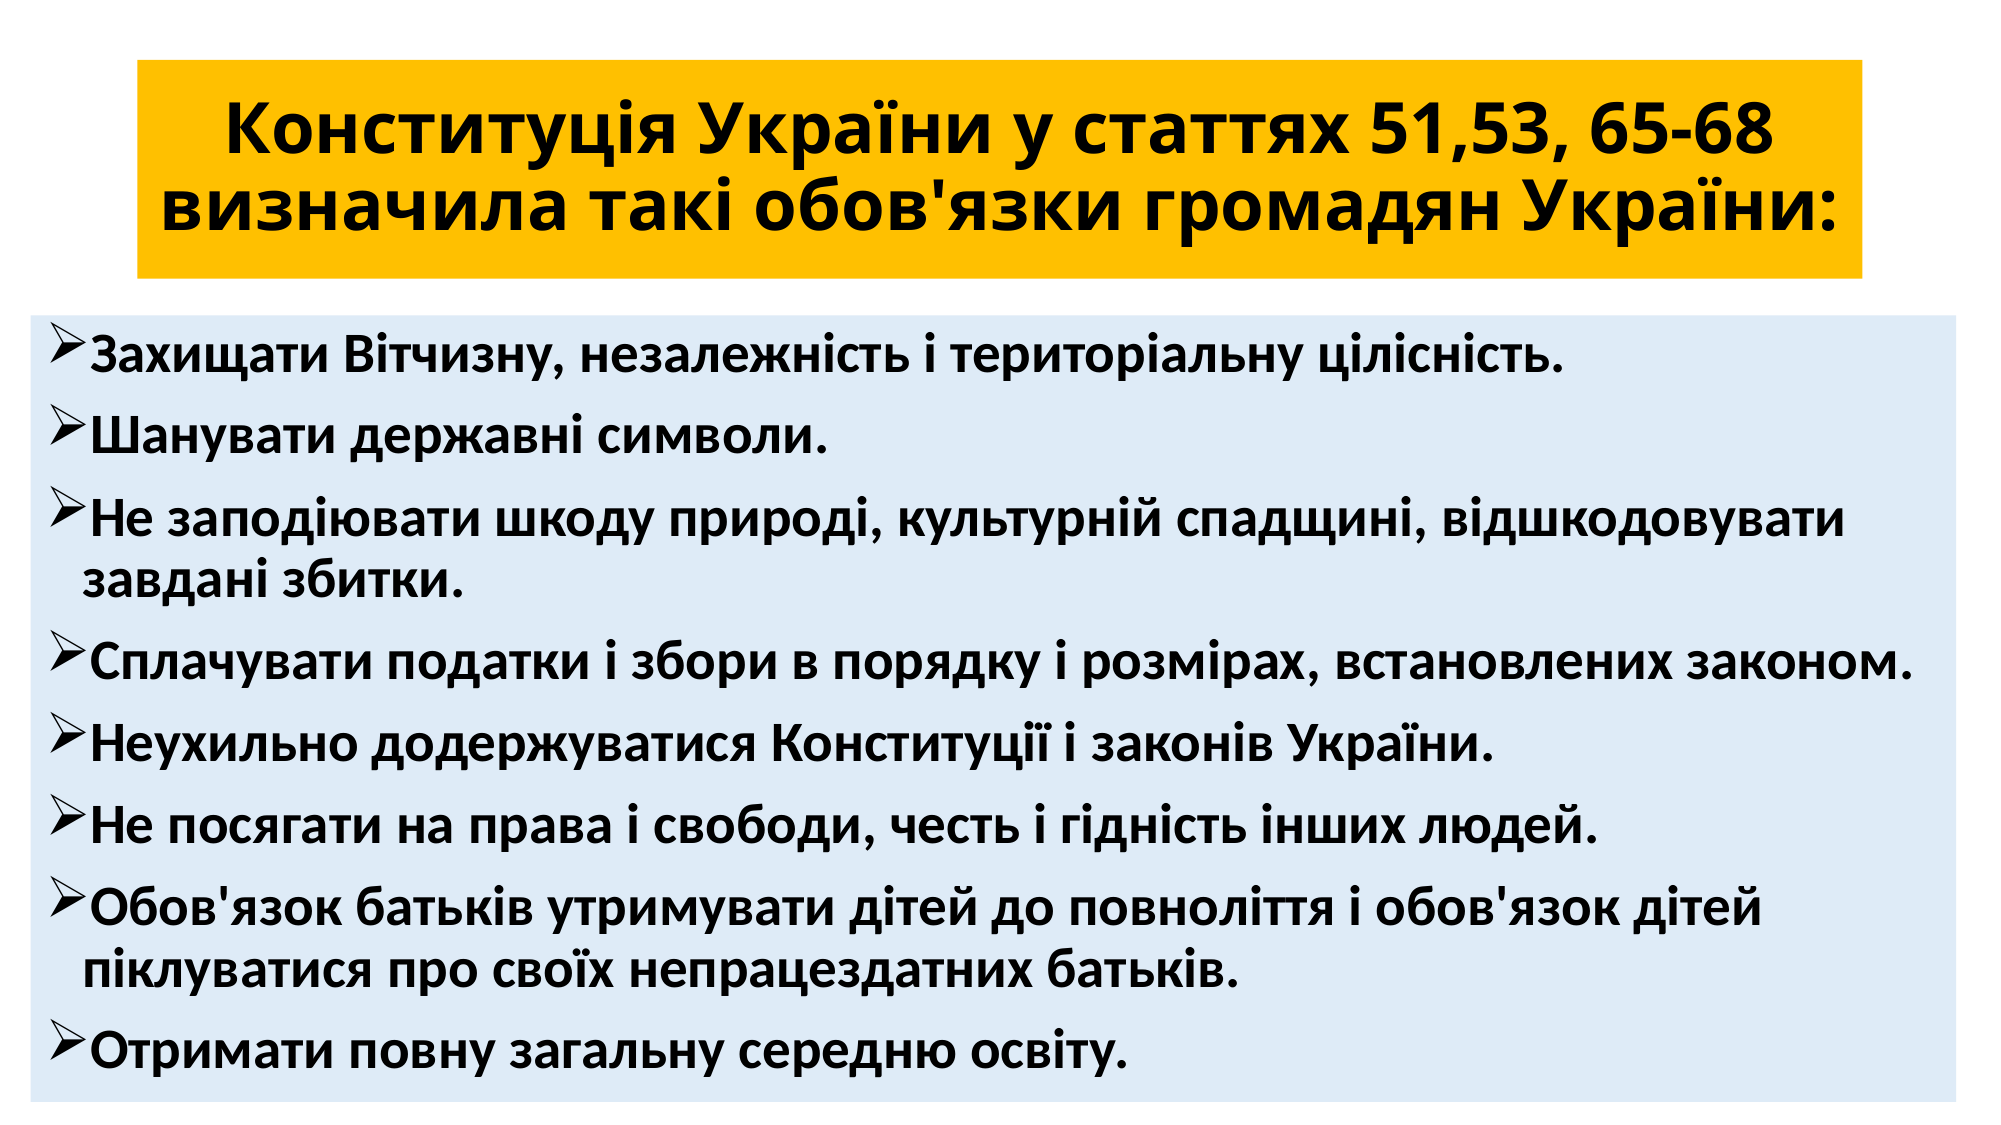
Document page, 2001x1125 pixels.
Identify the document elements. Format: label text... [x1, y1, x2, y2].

list Захищати Вітчизну, незалежність і територіальну цілісність. Шанувати державні символи. Не заподіювати шкоду природі, культурній спадщині, відшкодовувати завдані збитки. Сплачувати податки і збори в порядку і розмірах, встановлених законом. Неухильно додержуватися Конституції і законів України. Не посягати на права і свободи, честь і гідність інших людей. Обов'язок батьків утримувати дітей до повноліття і обов'язок дітей піклуватися про своїх непрацездатних батьків. Отримати повну загальну середню освіту. [30, 315, 1957, 1102]
title Конституція України у статтях 51,53, 65-68 визначила такі обов'язки громадян України: [137, 59, 1863, 279]
